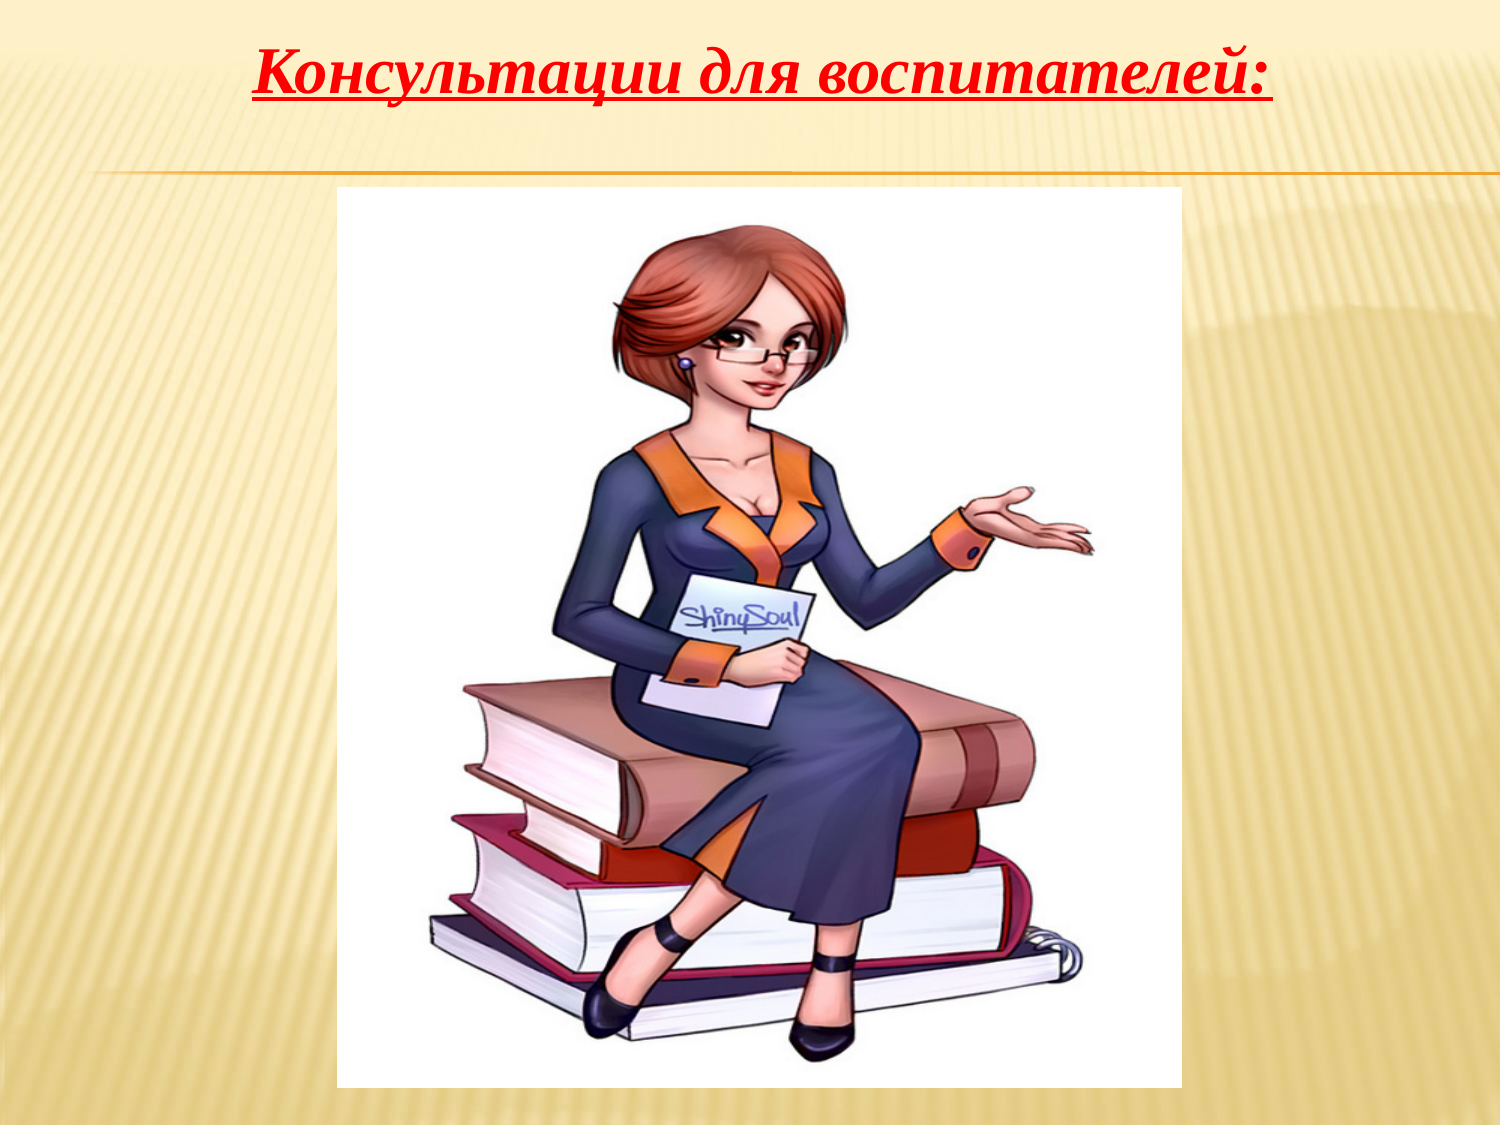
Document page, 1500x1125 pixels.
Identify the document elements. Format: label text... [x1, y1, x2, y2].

picture [337, 187, 1183, 1088]
picture [0, 0, 1500, 1125]
text_box Консультации для воспитателей: [49, 18, 1475, 1125]
